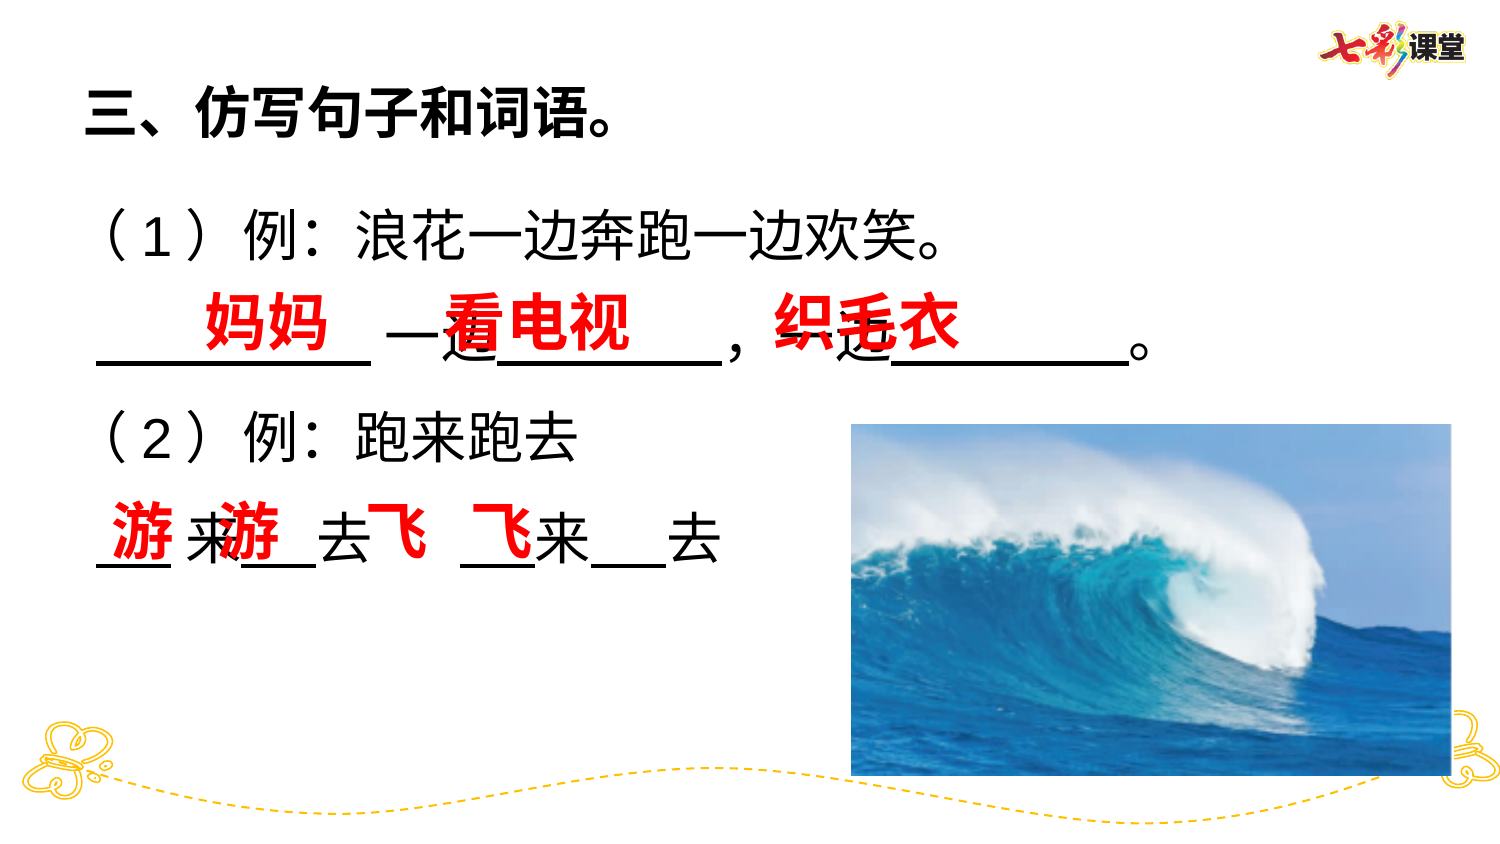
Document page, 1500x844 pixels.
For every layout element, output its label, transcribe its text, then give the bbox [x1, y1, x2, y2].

text_box （1）例：浪花一边奔跑一边欢笑。 一边 ，一边 。 （2）例：跑来跑去 来 去 来 去 [60, 160, 1420, 577]
picture [851, 424, 1454, 776]
picture [1316, 20, 1468, 80]
text_box 三、仿写句子和词语。 [64, 56, 1221, 166]
text_box 妈妈 看电视 织毛衣 [193, 262, 1368, 364]
text_box 游 游 飞 飞 [100, 471, 851, 573]
